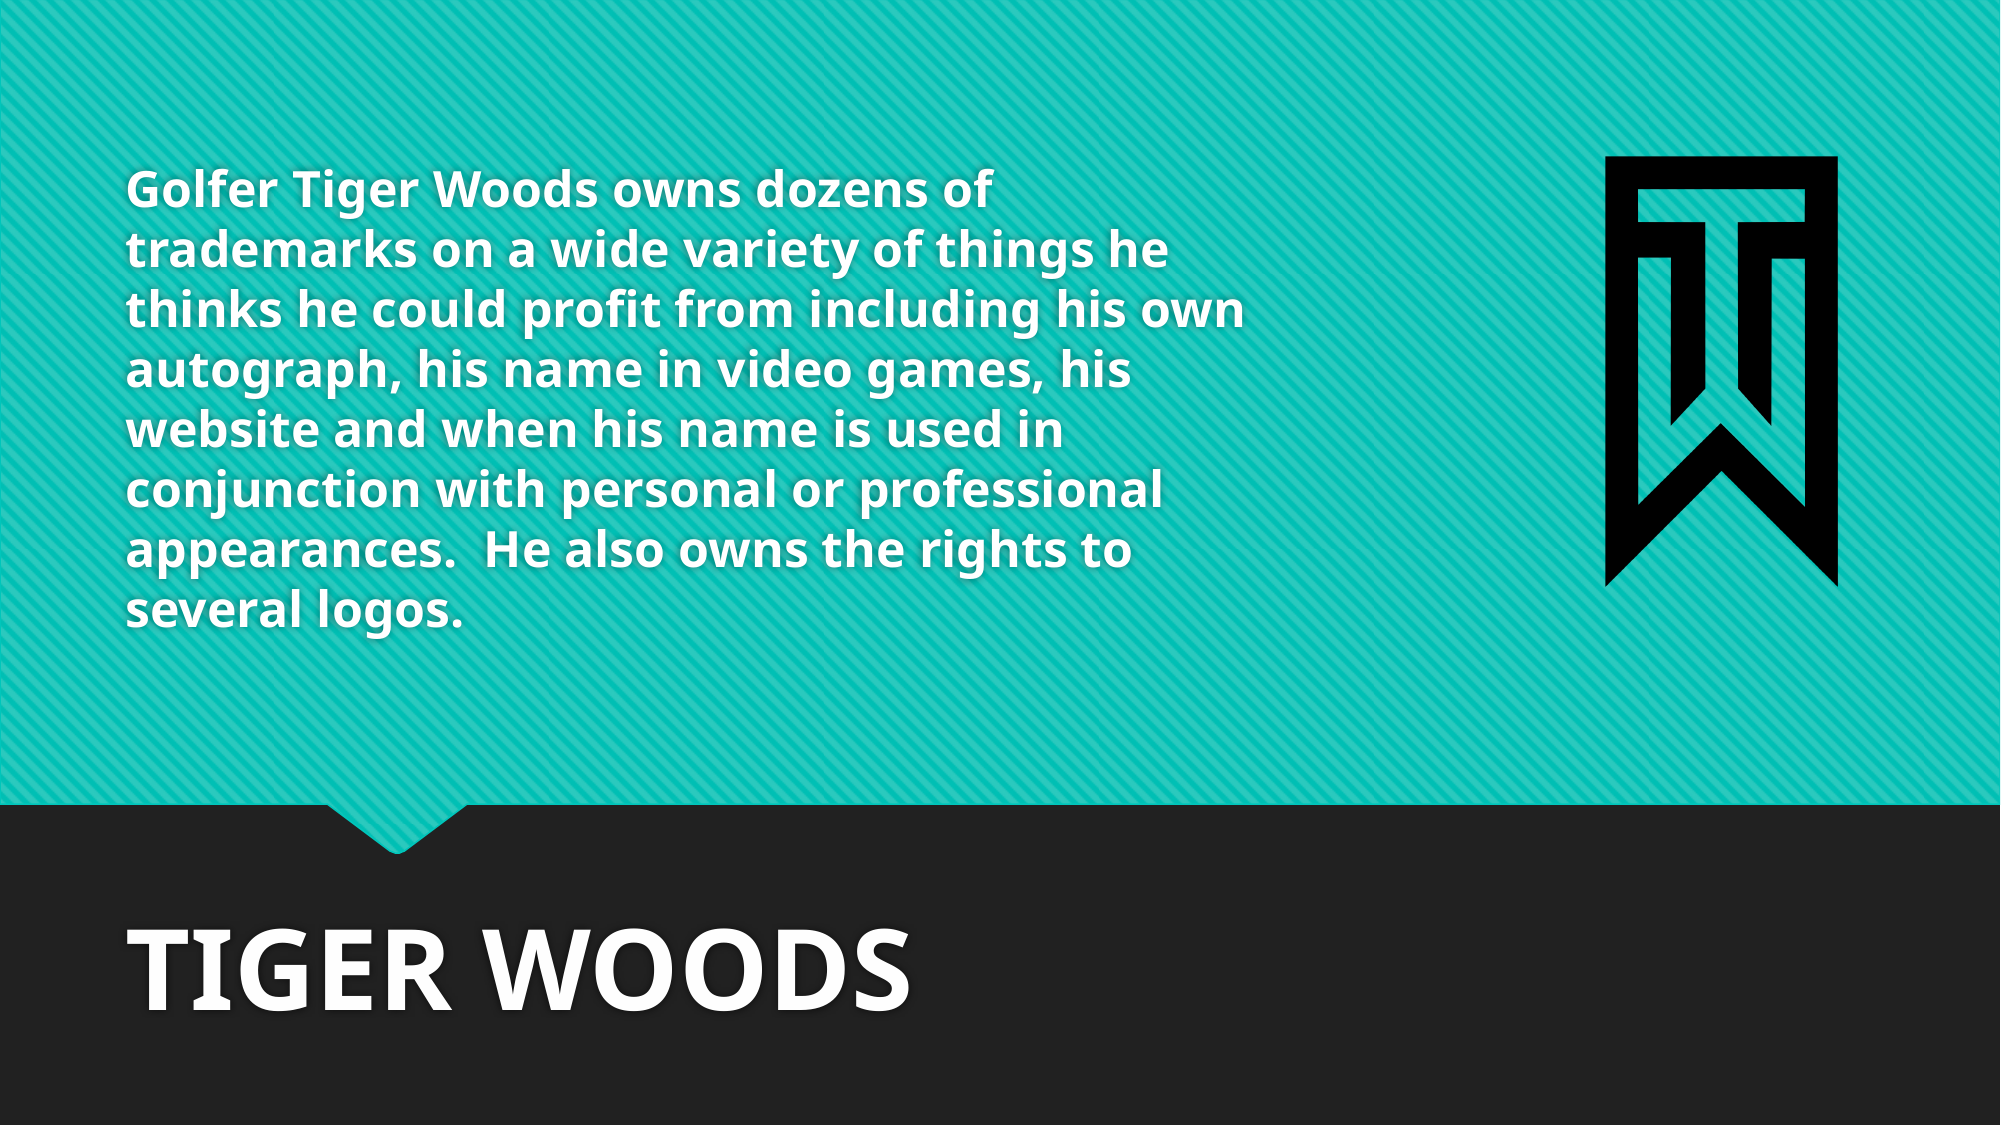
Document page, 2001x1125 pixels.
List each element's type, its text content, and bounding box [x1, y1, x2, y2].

title TIGER WOODS [110, 872, 1845, 1041]
text_box Golfer Tiger Woods owns dozens of trademarks on a wide variety of things he thinks he could profit from including his own autograph, his name in video games, his website and when his name is used in conjunction with personal or professional appearances. He also owns the rights to several logos. [110, 149, 1303, 861]
picture [1442, 92, 2000, 650]
